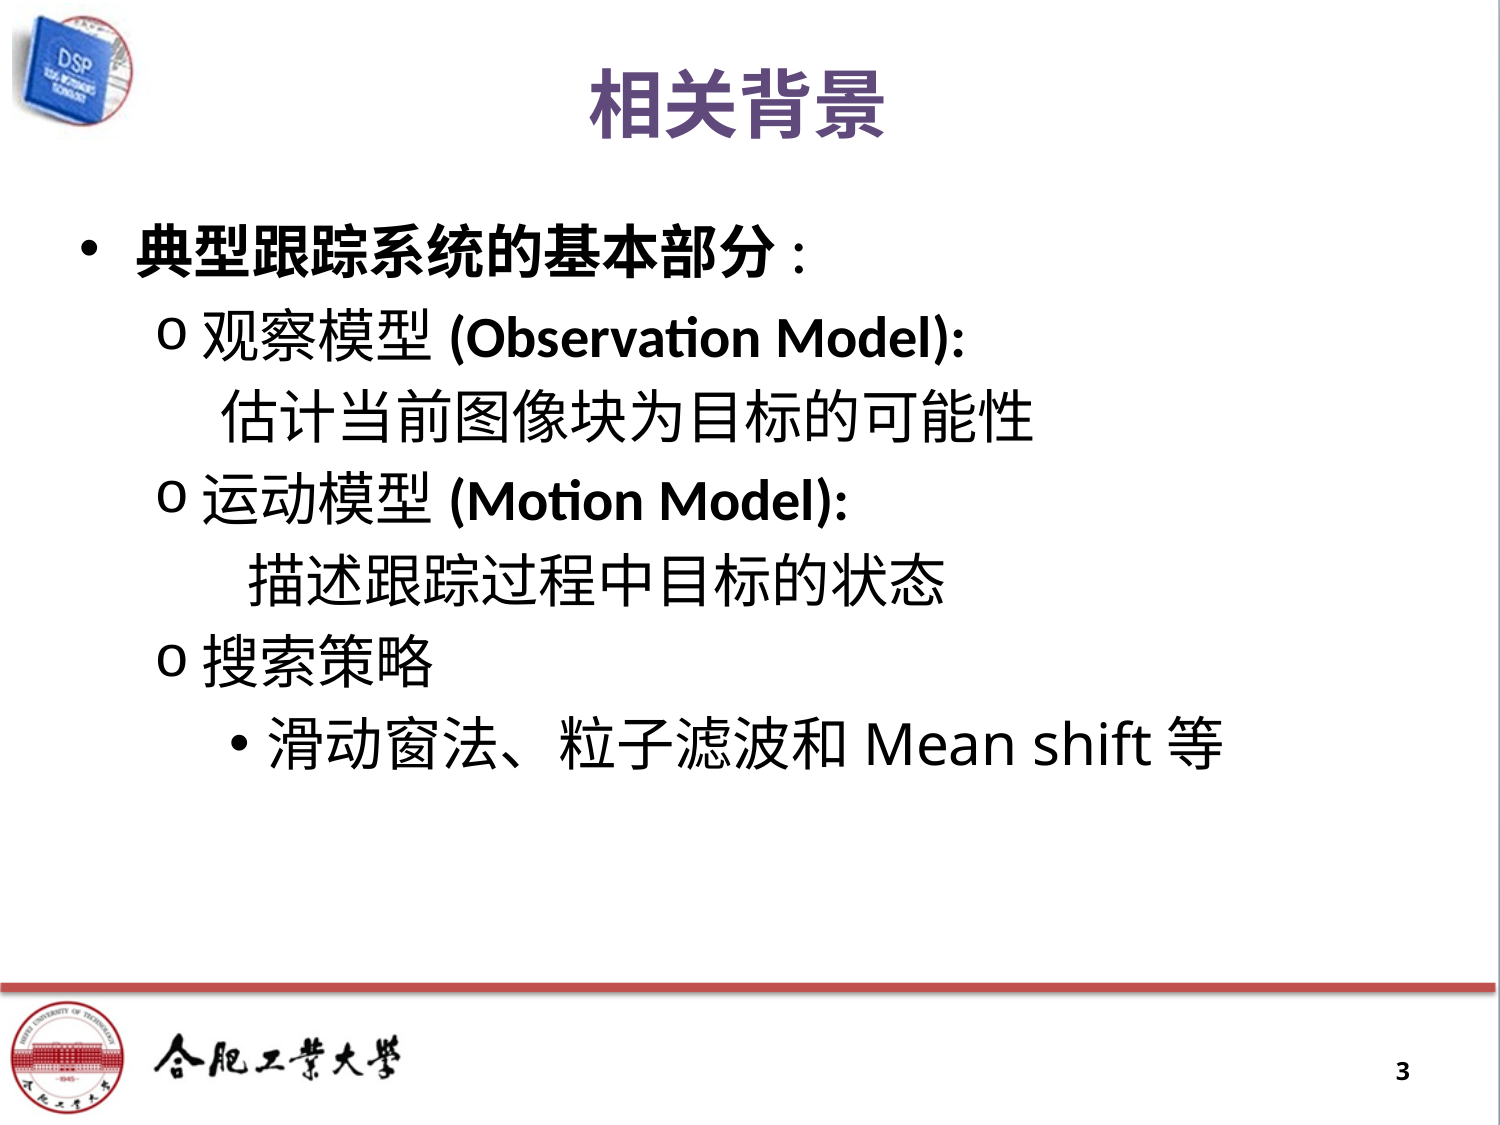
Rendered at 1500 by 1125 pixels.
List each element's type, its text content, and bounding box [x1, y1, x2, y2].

slide_number 3 [1074, 1042, 1425, 1103]
text_box 典型跟踪系统的基本部分: 观察模型(Observation Model): 估计当前图像块为目标的可能性 运动模型(Motion Model): 描述跟踪过程中目标的状态 搜索策略 滑动窗法、粒子滤波和Mean shift等 [64, 199, 1415, 813]
text_box 相关背景 [574, 49, 913, 155]
picture [0, 0, 1500, 1125]
